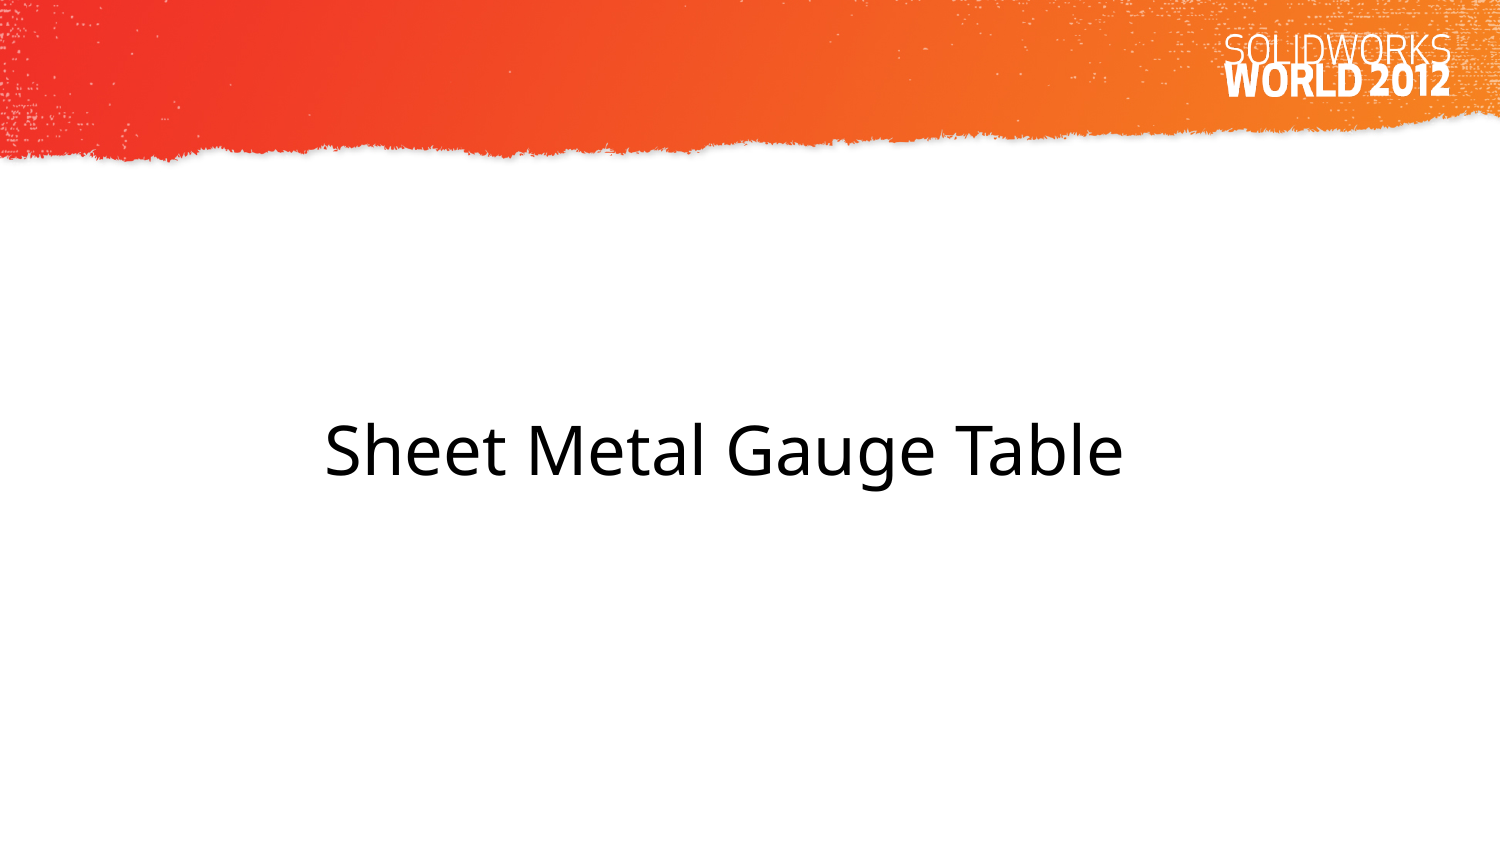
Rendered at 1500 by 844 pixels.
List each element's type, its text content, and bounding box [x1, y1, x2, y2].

picture [0, 0, 1500, 844]
text_box Sheet Metal Gauge Table [112, 356, 1338, 497]
